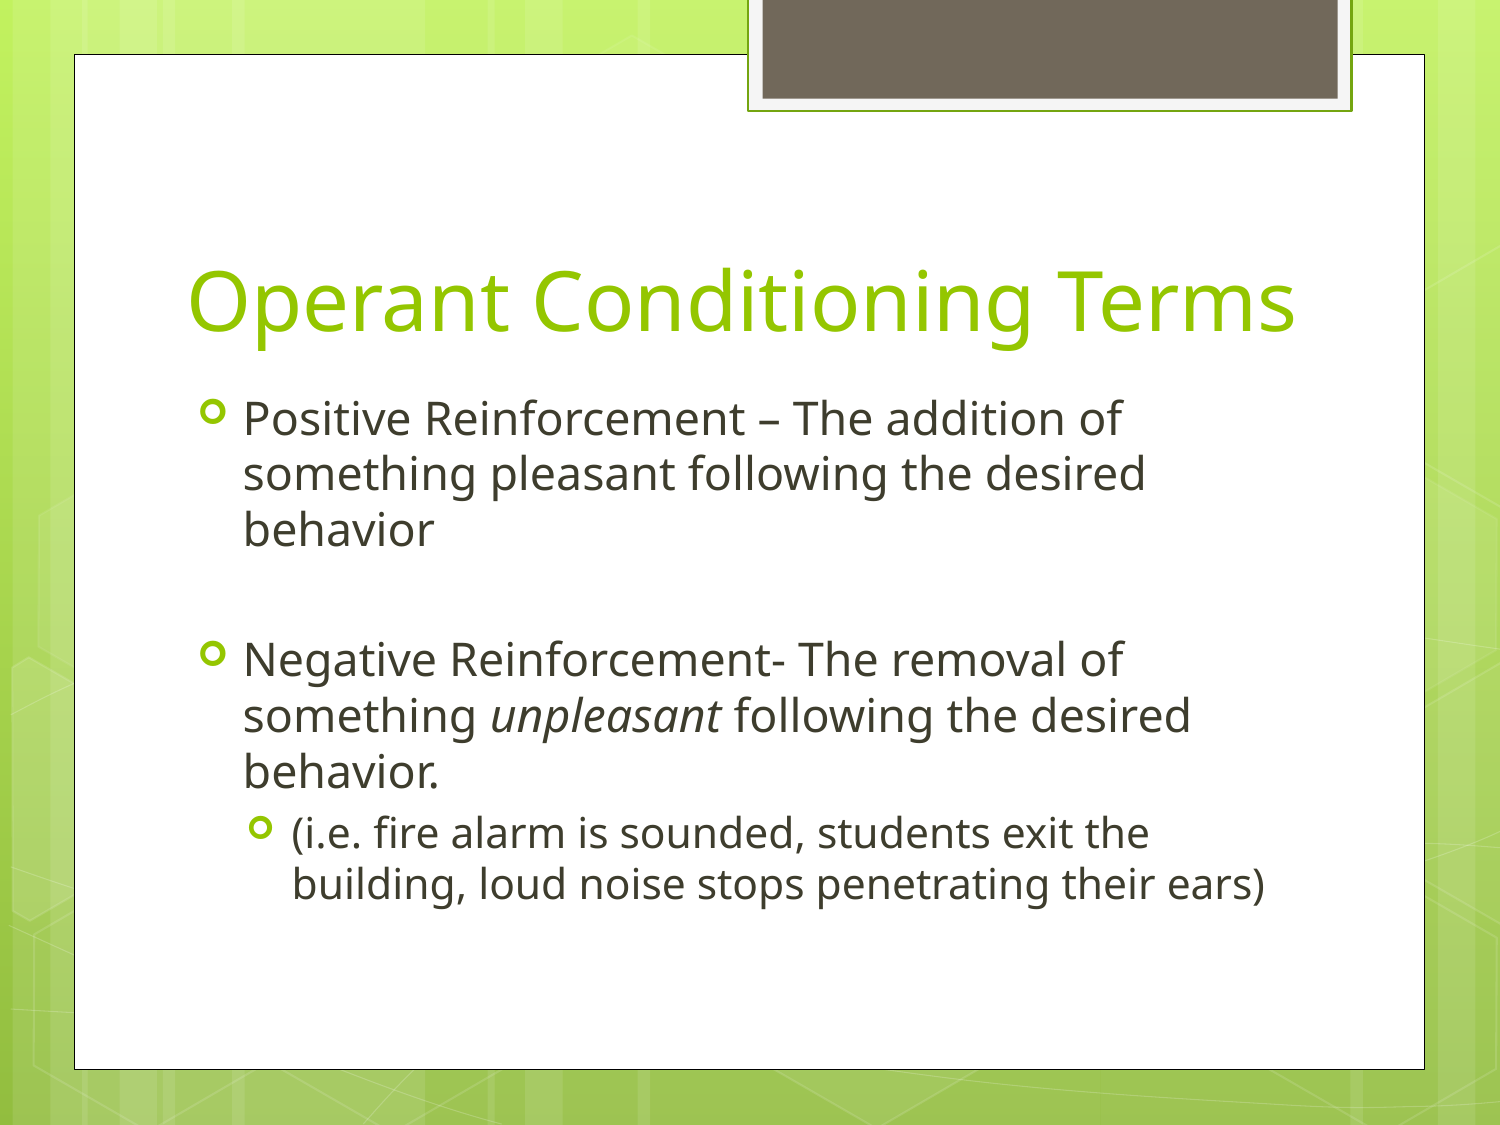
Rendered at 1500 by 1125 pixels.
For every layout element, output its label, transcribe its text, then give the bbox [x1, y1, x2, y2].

list Positive Reinforcement – The addition of something pleasant following the desired behavior Negative Reinforcement- The removal of something unpleasant following the desired behavior. (i.e. fire alarm is sounded, students exit the building, loud noise stops penetrating their ears) [171, 381, 1283, 957]
title Operant Conditioning Terms [171, 168, 1324, 357]
